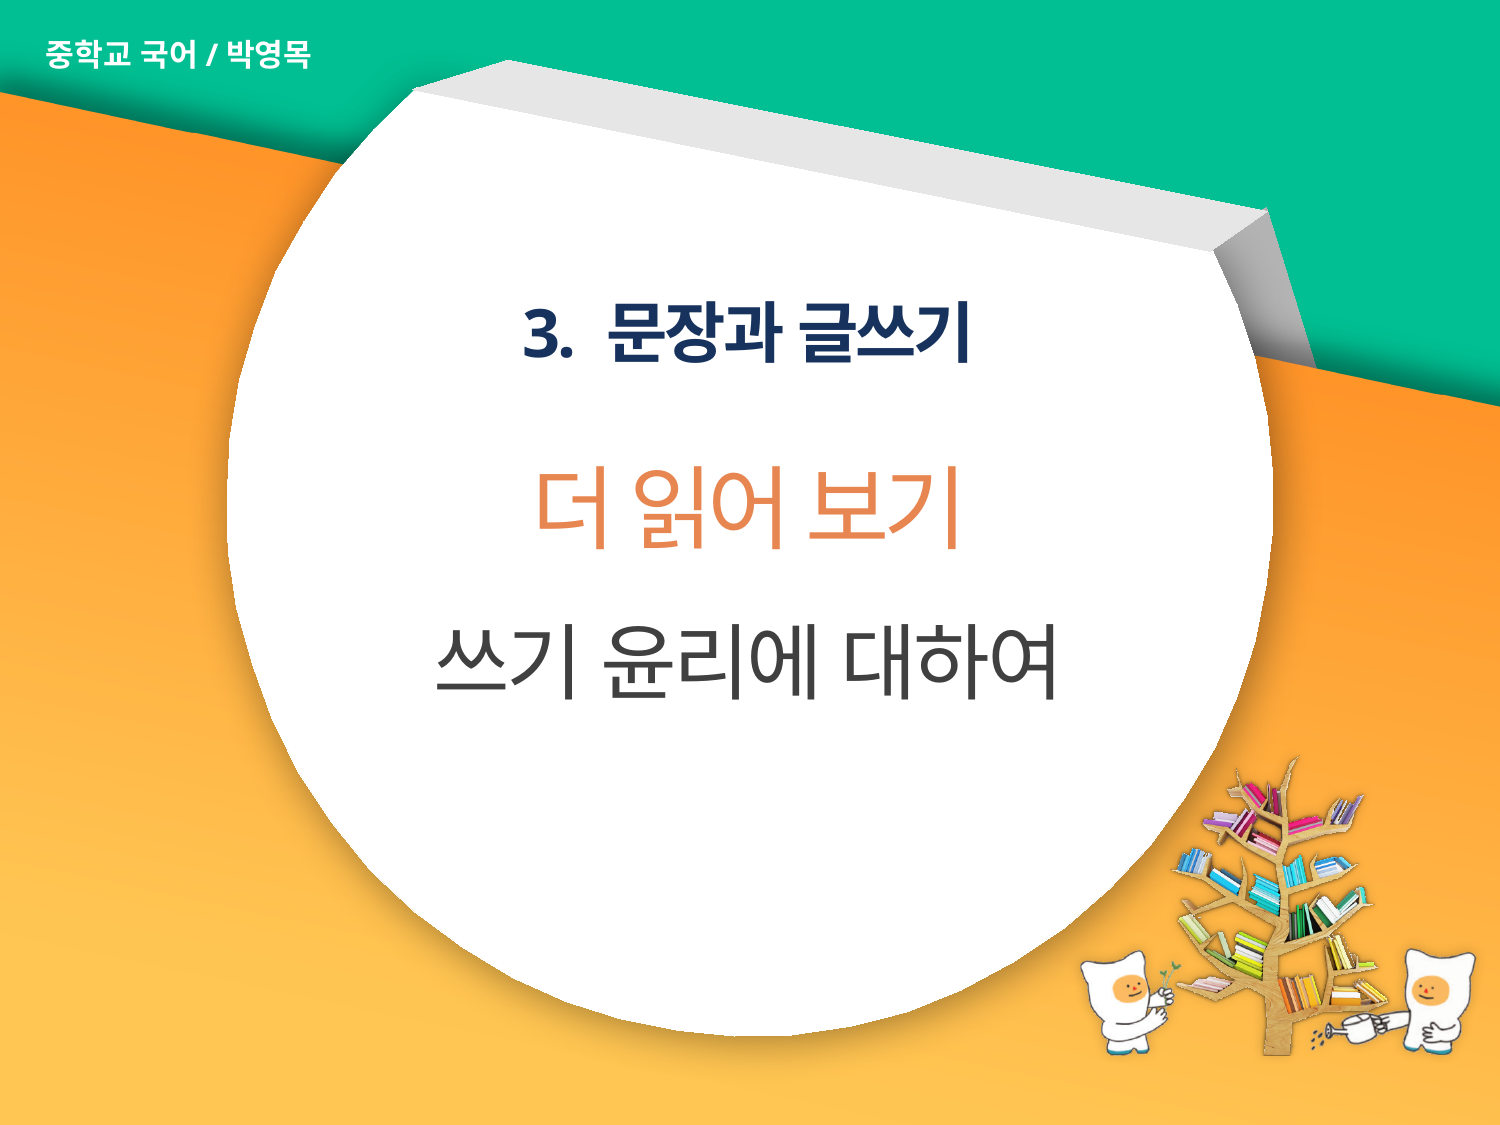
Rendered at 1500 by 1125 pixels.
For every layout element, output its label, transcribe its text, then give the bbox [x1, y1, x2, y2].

list 더 읽어 보기 [239, 451, 1261, 563]
list 3. 문장과 글쓰기 [306, 282, 1192, 364]
list 쓰기 윤리에 대하여 [233, 602, 1265, 891]
list 중학교 국어/박영목 [41, 35, 317, 111]
picture [0, 27, 1500, 1125]
